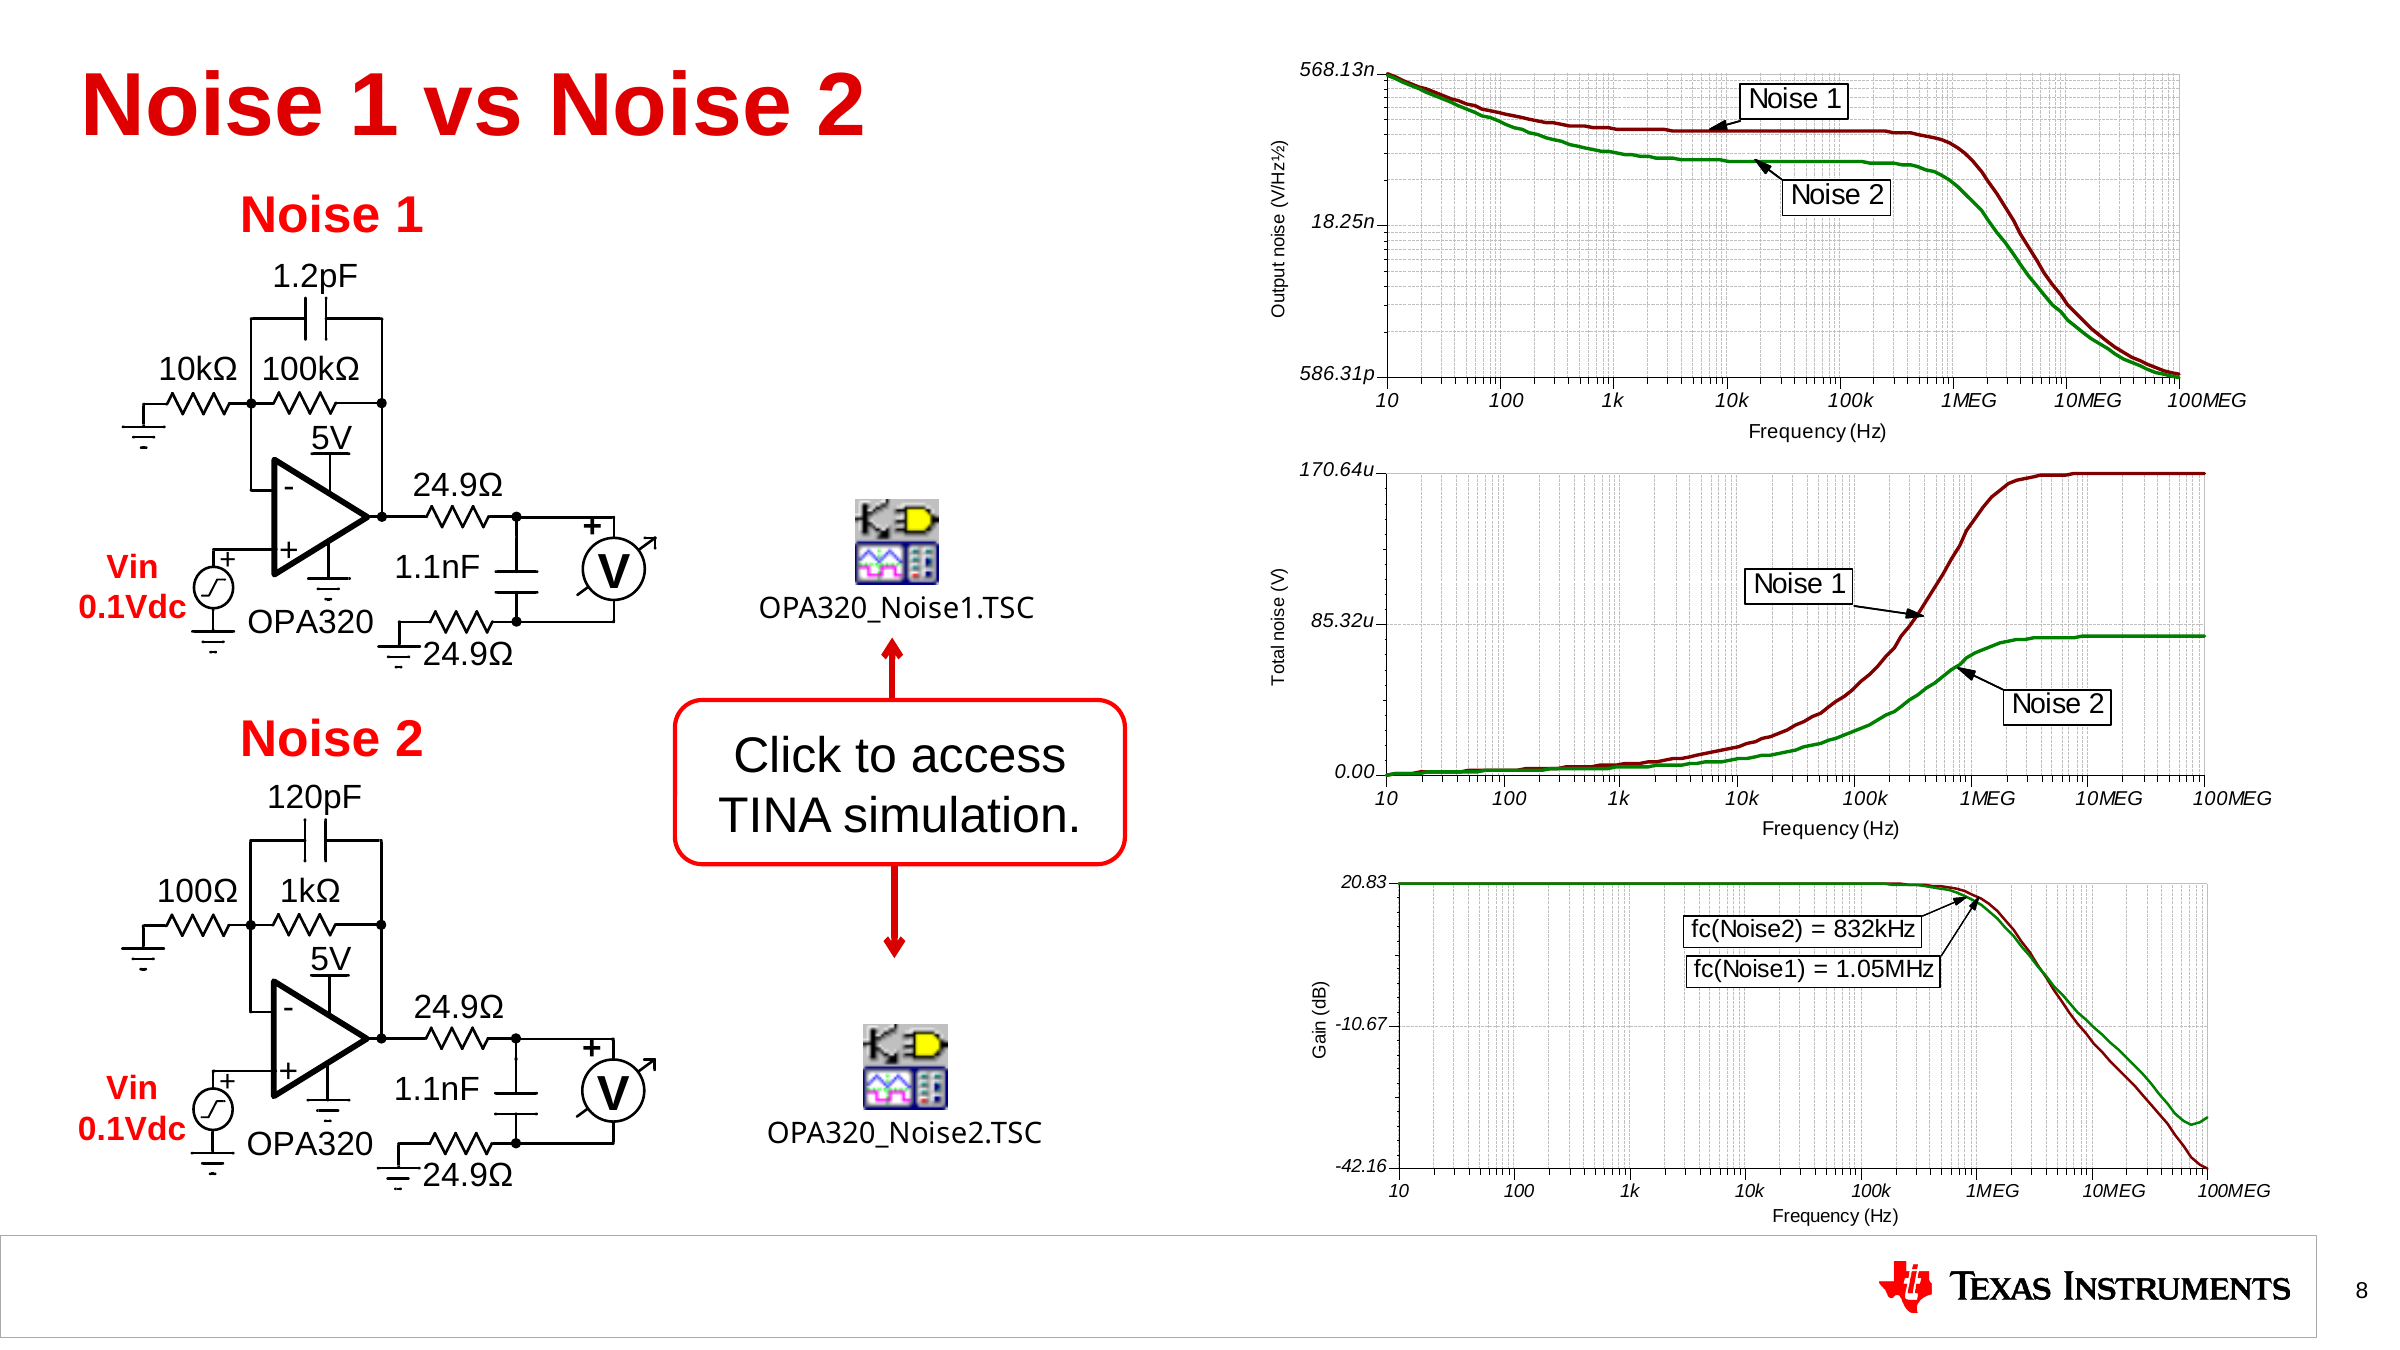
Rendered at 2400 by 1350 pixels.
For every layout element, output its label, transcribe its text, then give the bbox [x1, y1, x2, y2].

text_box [729, 499, 1063, 636]
title Noise 1 vs Noise 2 [60, 27, 2282, 189]
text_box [737, 1024, 1071, 1161]
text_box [74, 174, 660, 1201]
text_box Click to access TINA simulation. [672, 697, 1128, 867]
slide_number 8 [1828, 1265, 2389, 1307]
picture [1262, 49, 2276, 1244]
picture [1879, 1261, 2290, 1265]
picture [1879, 1307, 2290, 1313]
